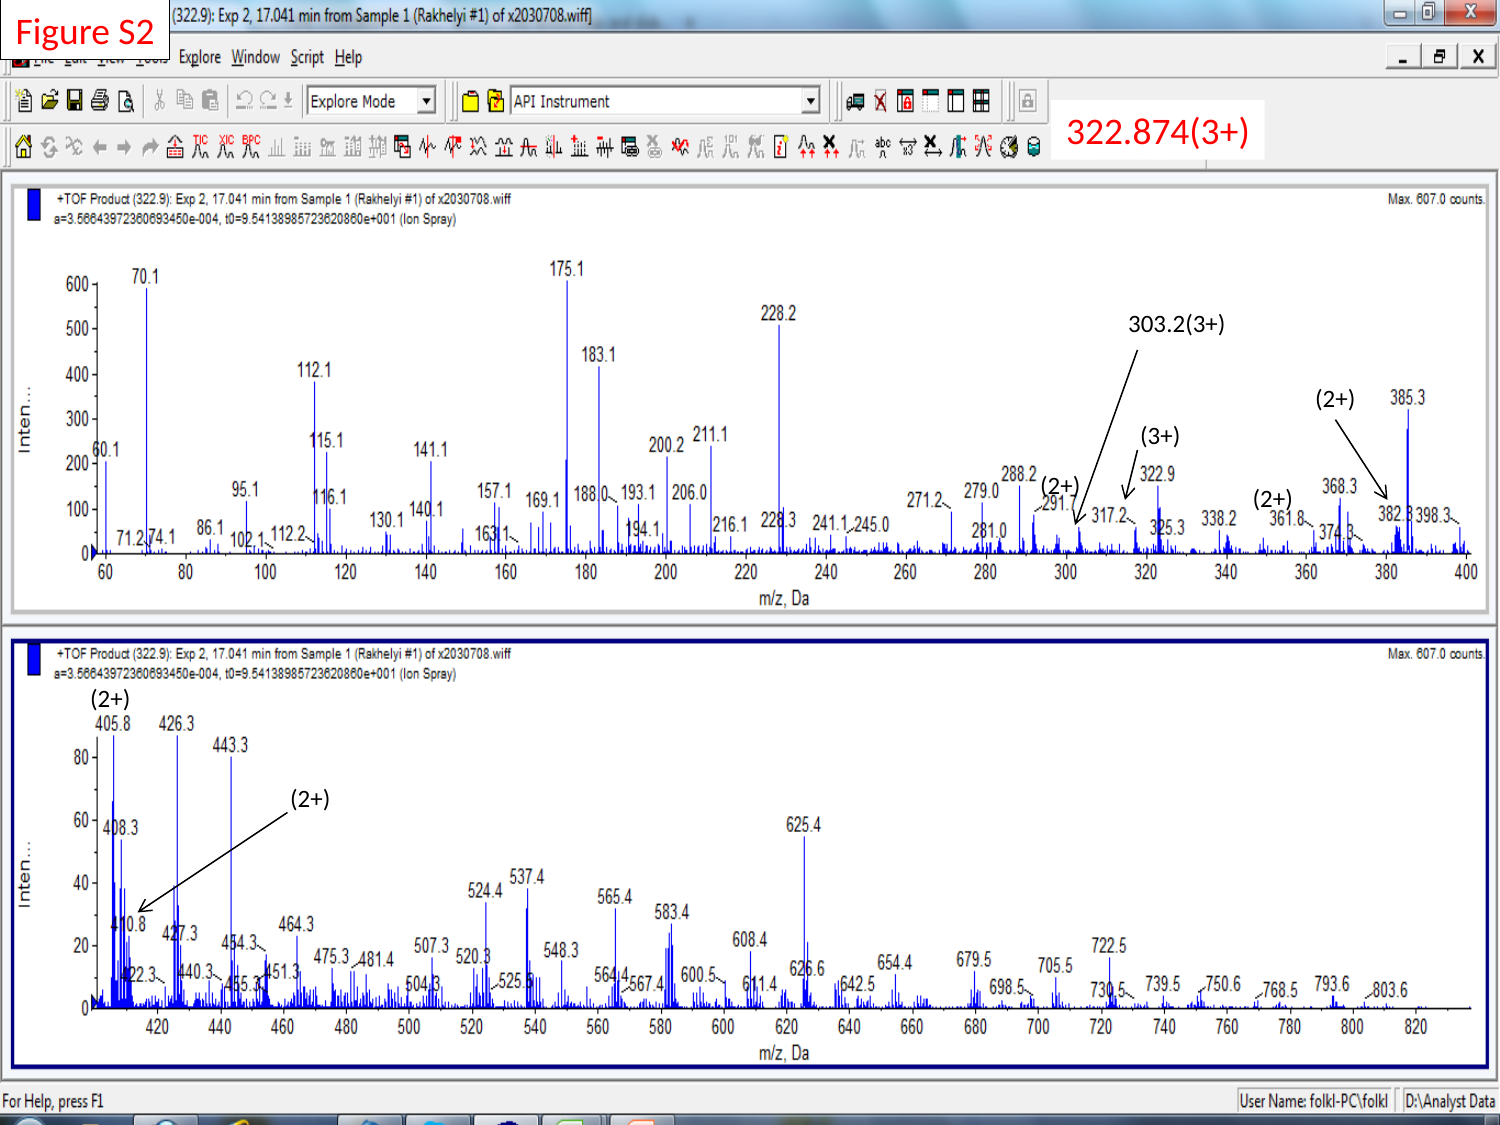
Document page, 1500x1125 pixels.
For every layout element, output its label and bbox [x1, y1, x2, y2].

text_box [1074, 349, 1138, 526]
text_box [1335, 420, 1388, 501]
text_box [1124, 449, 1138, 501]
text_box [137, 812, 288, 913]
picture [0, 0, 1500, 1125]
